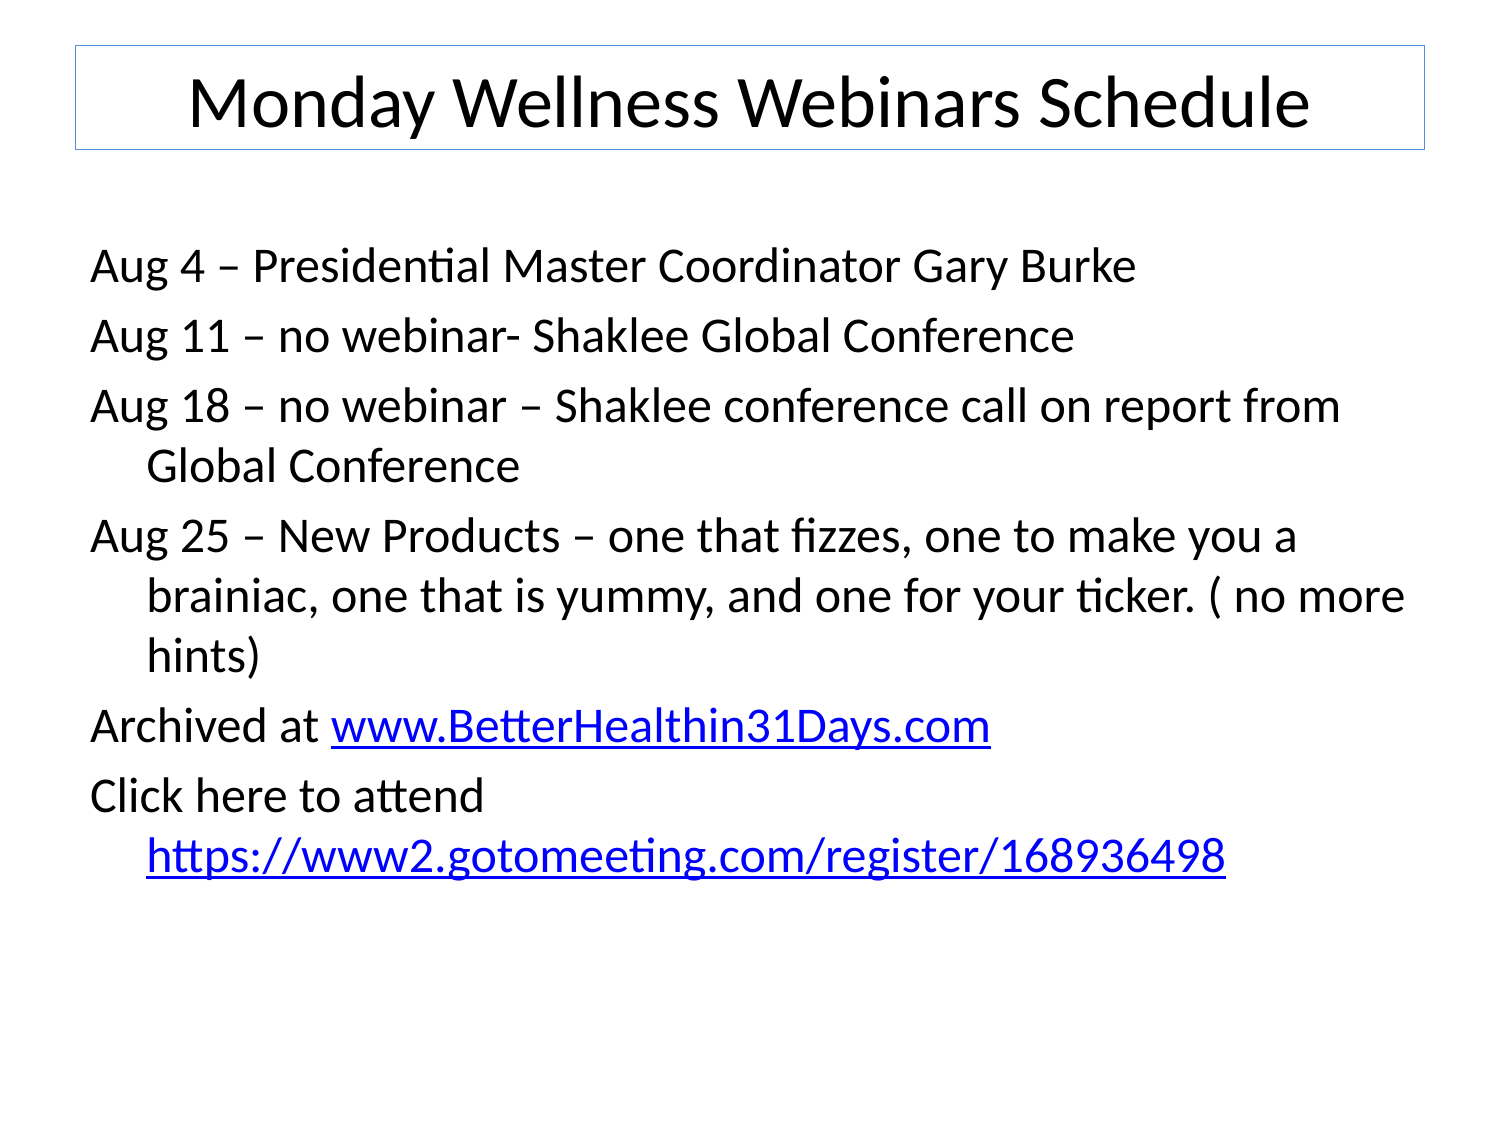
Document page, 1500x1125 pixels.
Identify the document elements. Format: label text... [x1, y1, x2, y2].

title Monday Wellness Webinars Schedule [75, 45, 1425, 150]
list Aug 4 – Presidential Master Coordinator Gary Burke Aug 11 – no webinar- Shaklee Global Conference Aug 18 – no webinar – Shaklee conference call on report from Global Conference Aug 25 – New Products – one that fizzes, one to make you a brainiac, one that is yummy, and one for your ticker. ( no more hints) Archived at www.BetterHealthin31Days.com Click here to attend https://www2.gotomeeting.com/register/168936498 [75, 224, 1425, 1125]
